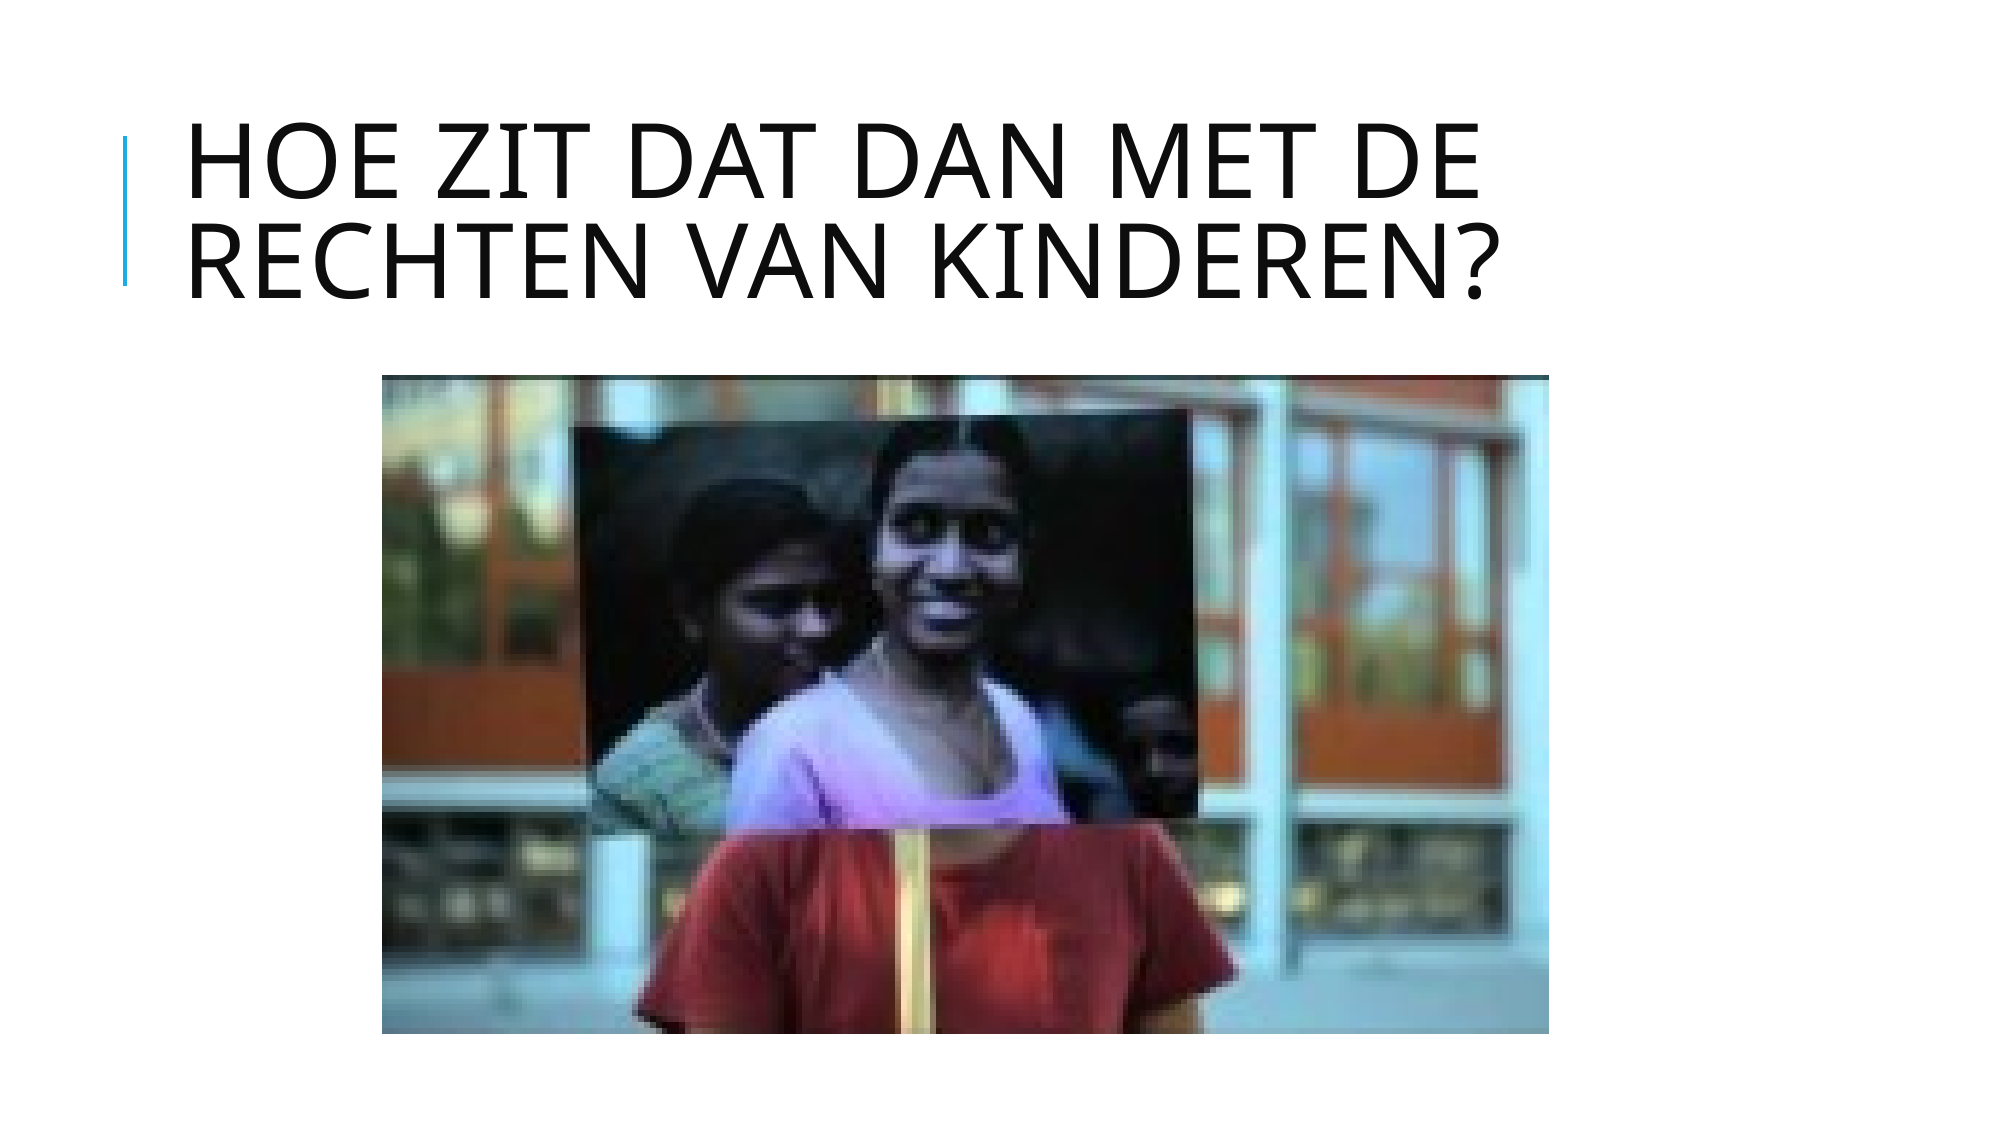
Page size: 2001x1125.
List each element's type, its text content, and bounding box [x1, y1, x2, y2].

title Hoe zit dat dan met de rechten van kinderen? [168, 96, 1860, 342]
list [380, 374, 1550, 1036]
